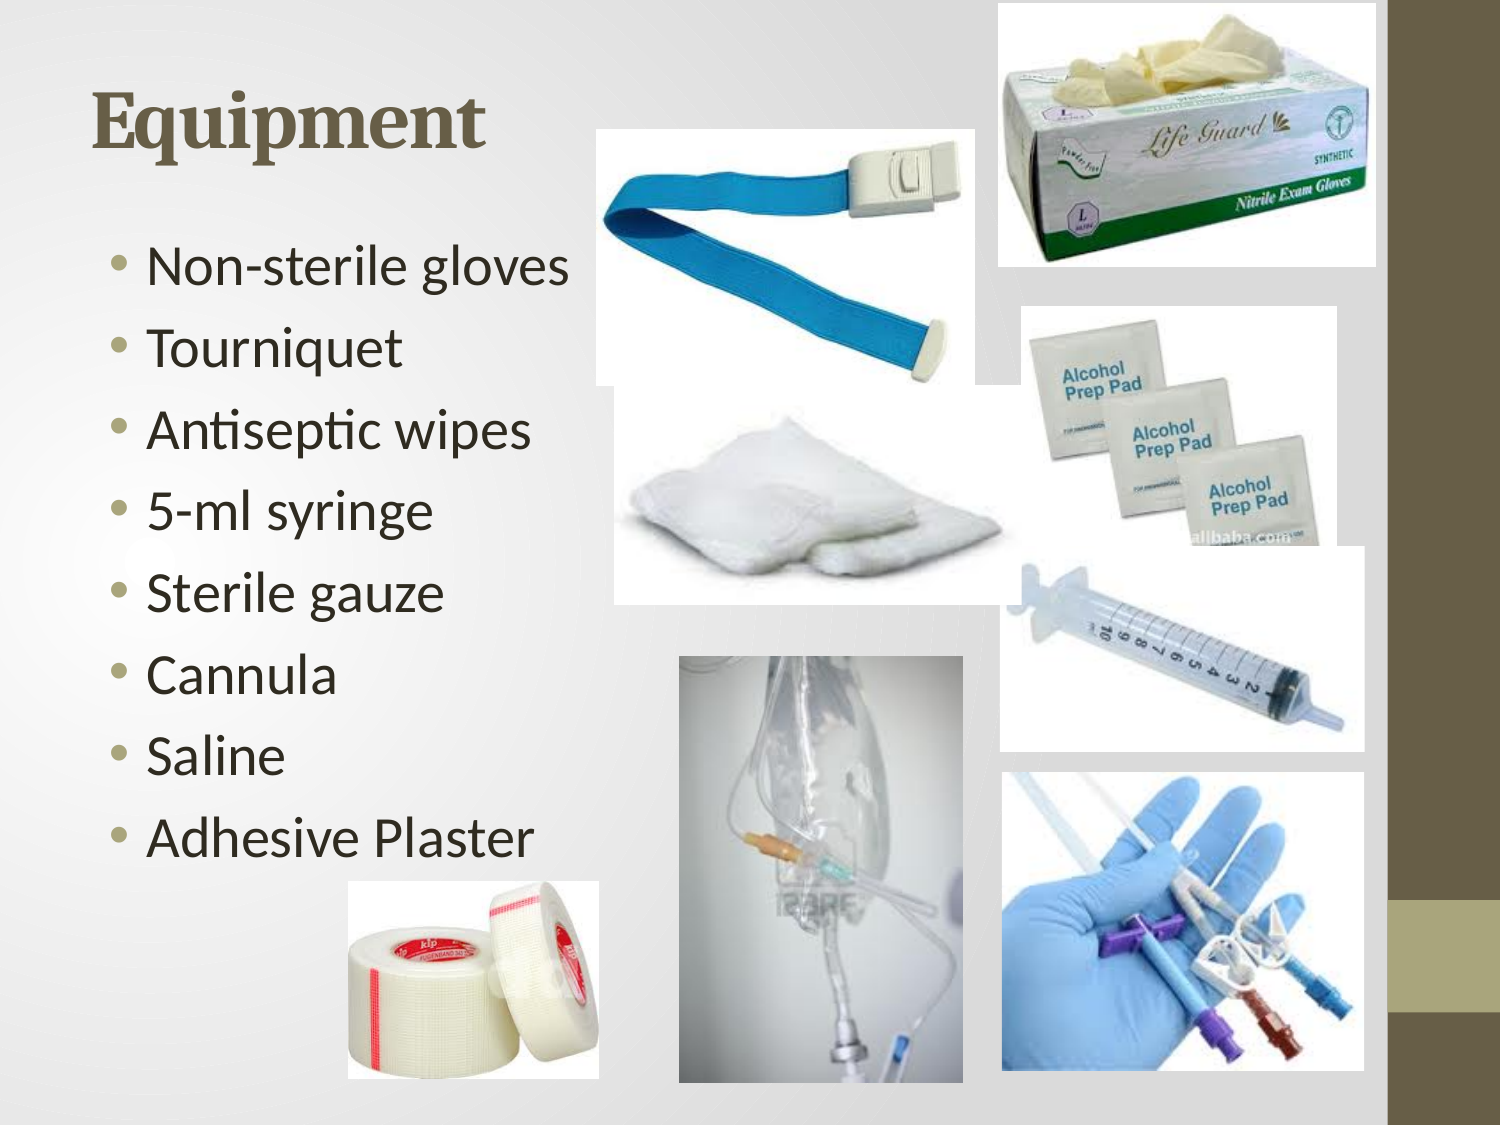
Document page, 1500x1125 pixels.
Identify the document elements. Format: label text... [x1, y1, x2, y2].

picture [1001, 772, 1365, 1071]
title Equipment [75, 45, 994, 185]
picture [678, 655, 964, 1083]
picture [347, 880, 599, 1079]
picture [997, 3, 1377, 268]
list Non-sterile gloves Tourniquet Antiseptic wipes 5-ml syringe Sterile gauze Cannula Saline Adhesive Plaster [75, 219, 1353, 1050]
picture [595, 128, 1366, 752]
